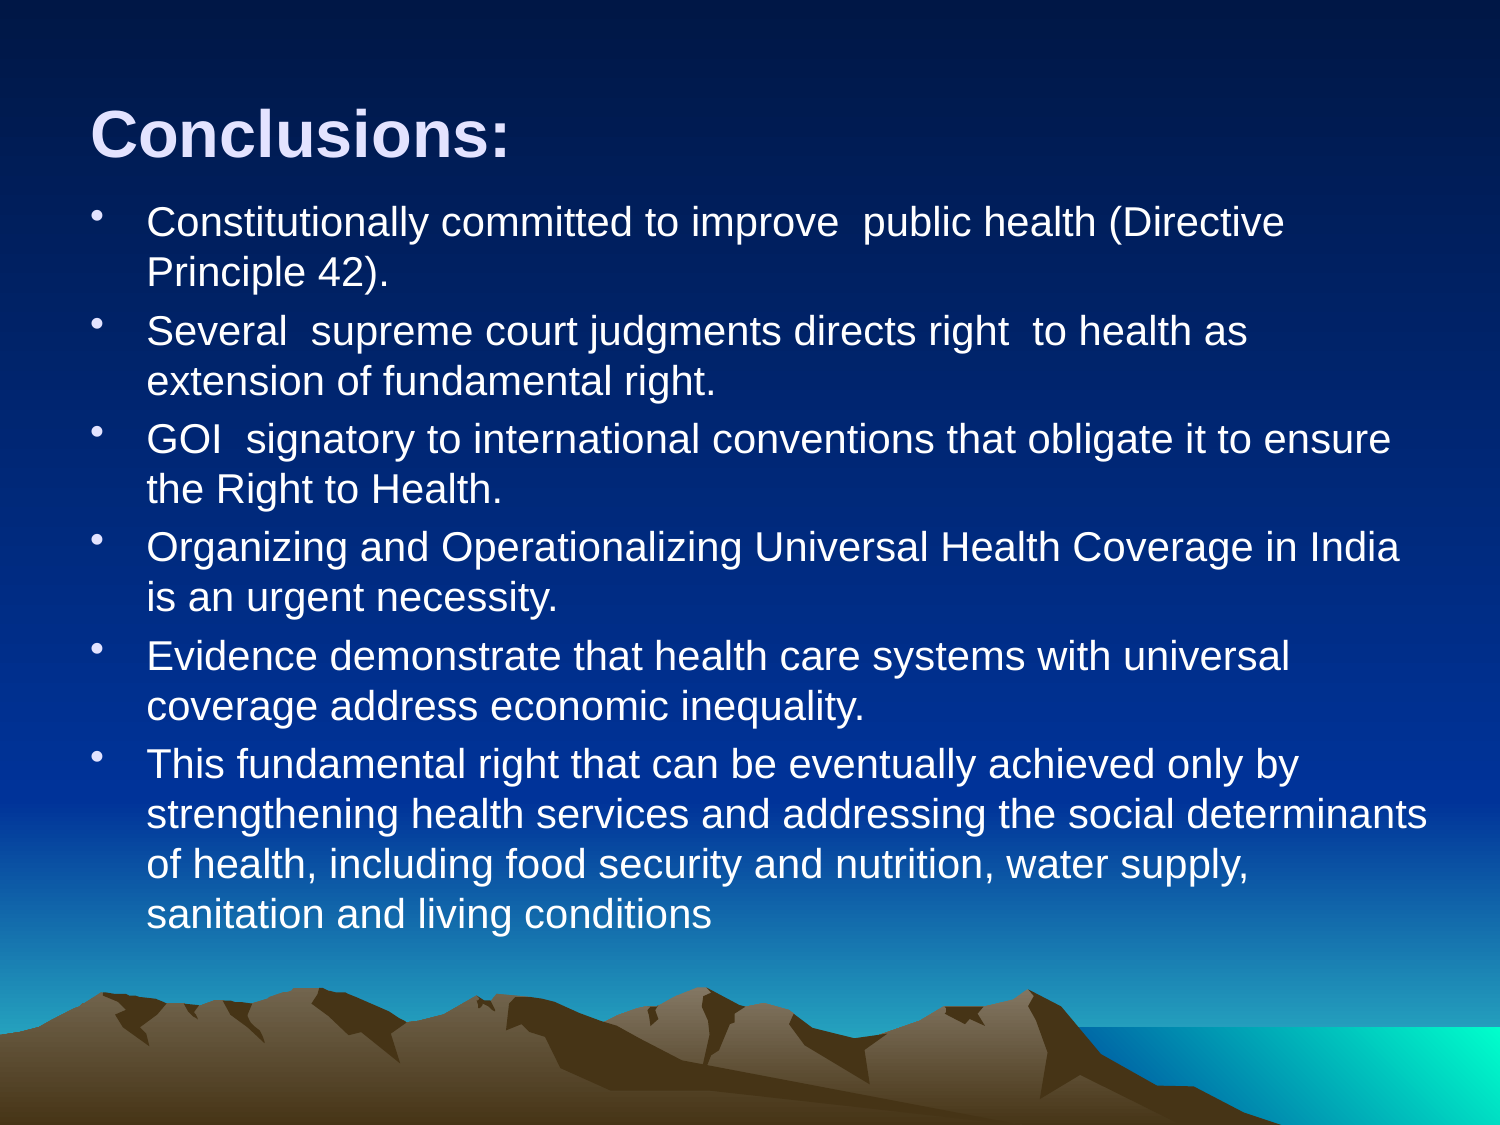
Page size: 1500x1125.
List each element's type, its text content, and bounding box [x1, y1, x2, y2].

title Conclusions: [74, 37, 1426, 187]
list Constitutionally committed to improve public health (Directive Principle 42). Several supreme court judgments directs right to health as extension of fundamental right. GOI signatory to international conventions that obligate it to ensure the Right to Health. Organizing and Operationalizing Universal Health Coverage in India is an urgent necessity. Evidence demonstrate that health care systems with universal coverage address economic inequality. This fundamental right that can be eventually achieved only by strengthening health services and addressing the social determinants of health, including food security and nutrition, water supply, sanitation and living conditions [74, 187, 1451, 1038]
